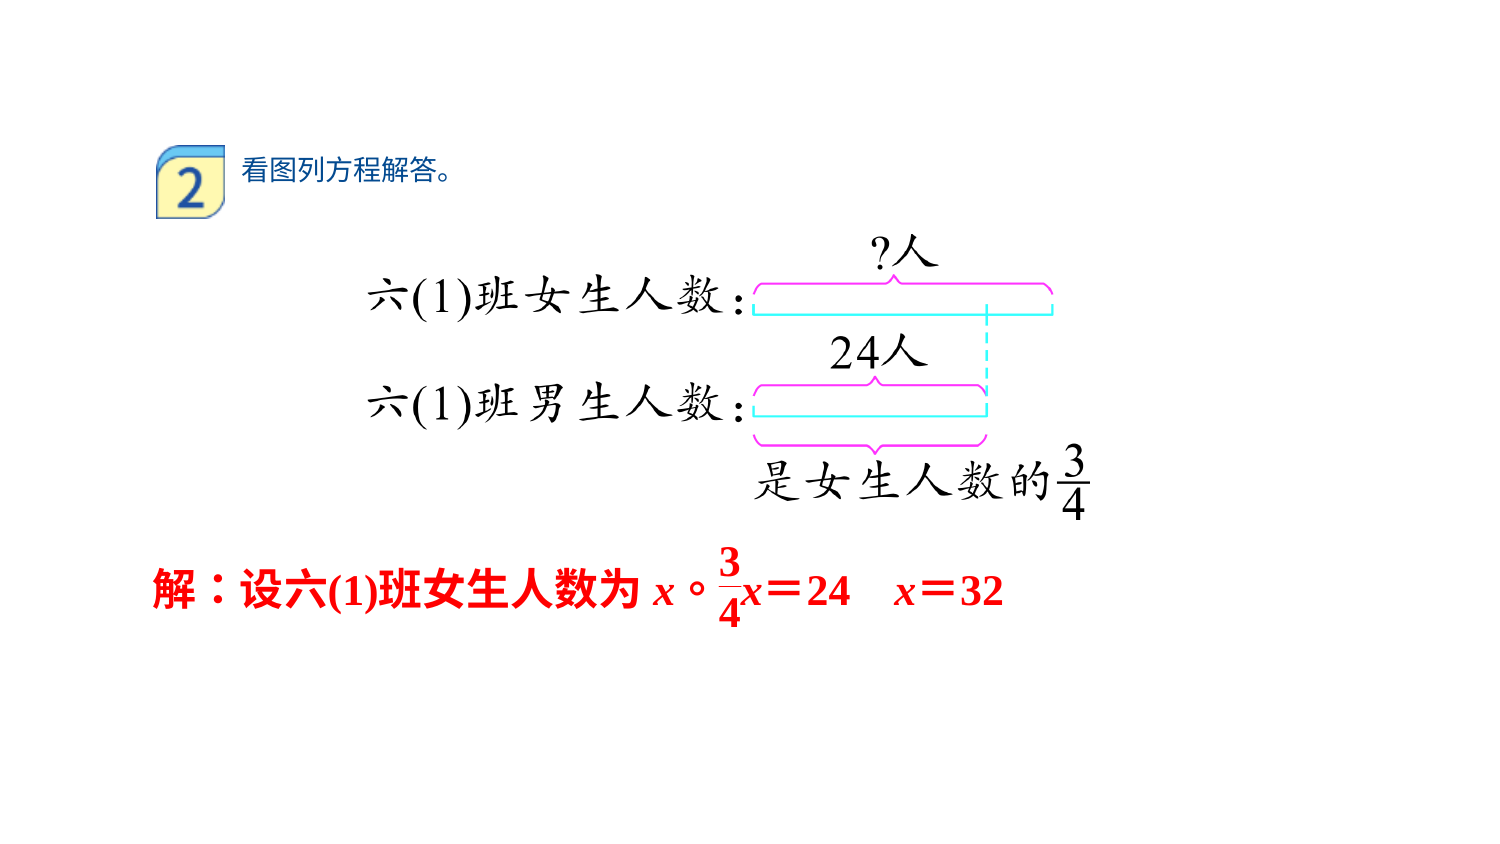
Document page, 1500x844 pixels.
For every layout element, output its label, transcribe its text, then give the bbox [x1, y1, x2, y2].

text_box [64, 536, 1436, 662]
picture [363, 234, 1090, 520]
picture [156, 145, 225, 219]
list 看图列方程解答。 [53, 144, 1449, 308]
